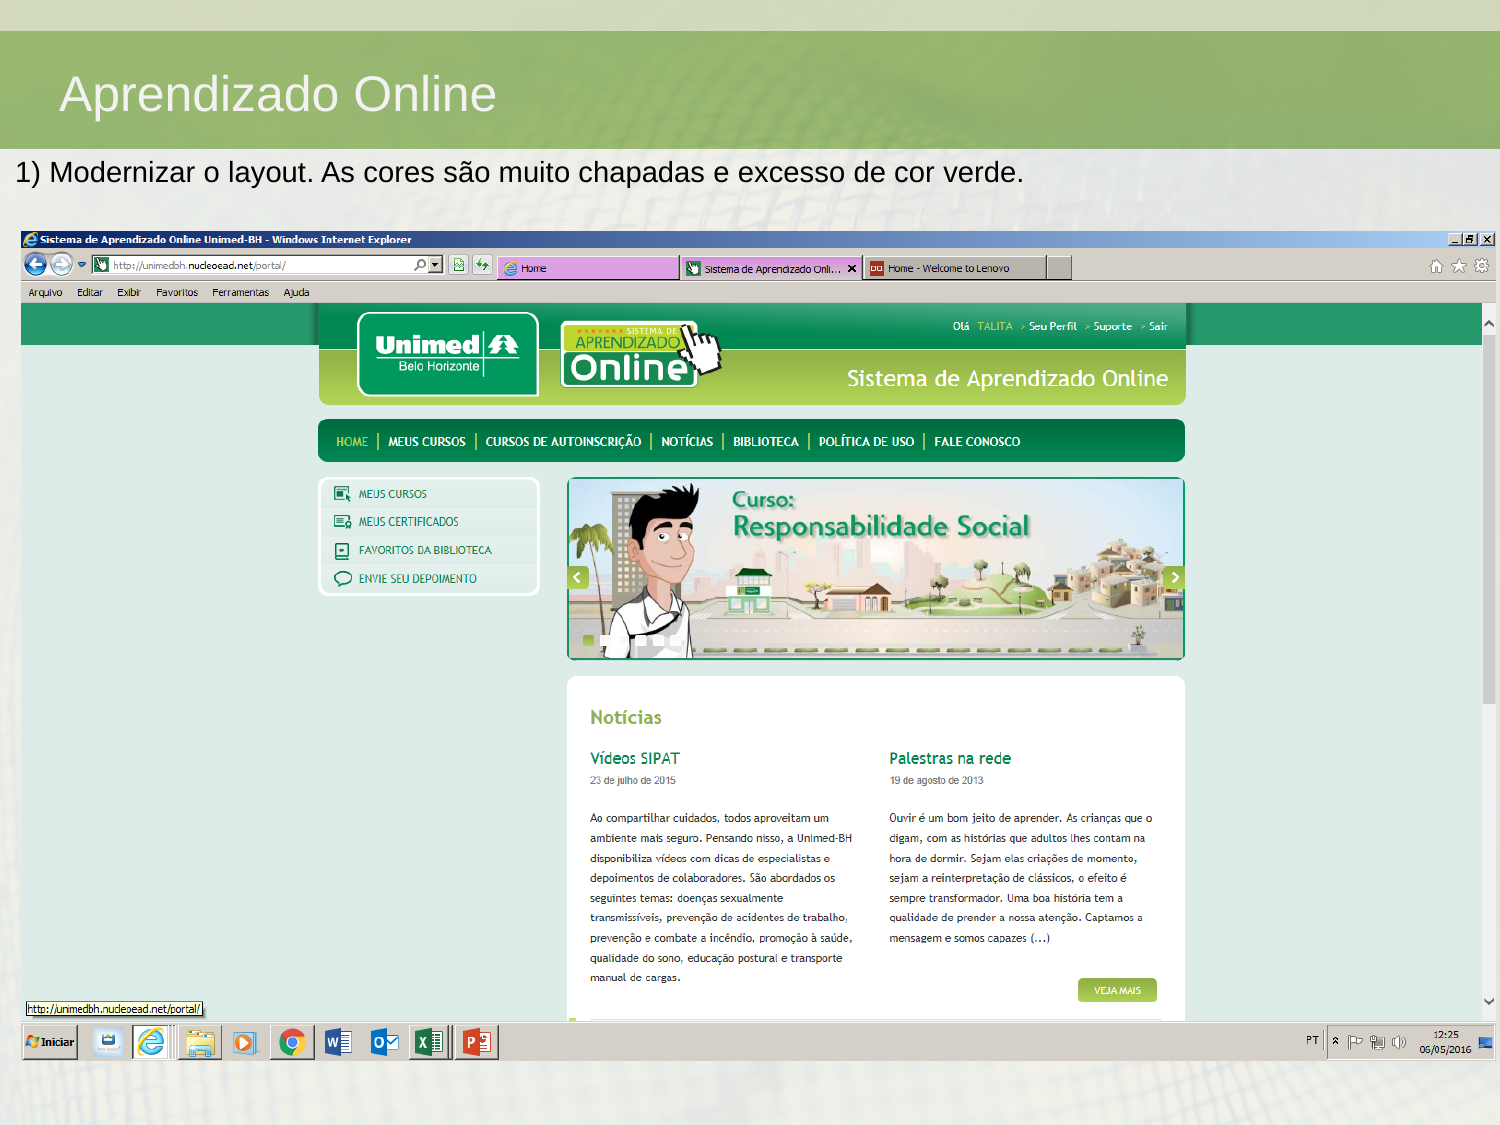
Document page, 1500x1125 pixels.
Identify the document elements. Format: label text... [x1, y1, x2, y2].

text_box 1) Modernizar o layout. As cores são muito chapadas e excesso de cor verde. [0, 145, 1042, 196]
text_box Aprendizado Online [44, 54, 513, 130]
picture [21, 231, 1497, 1062]
